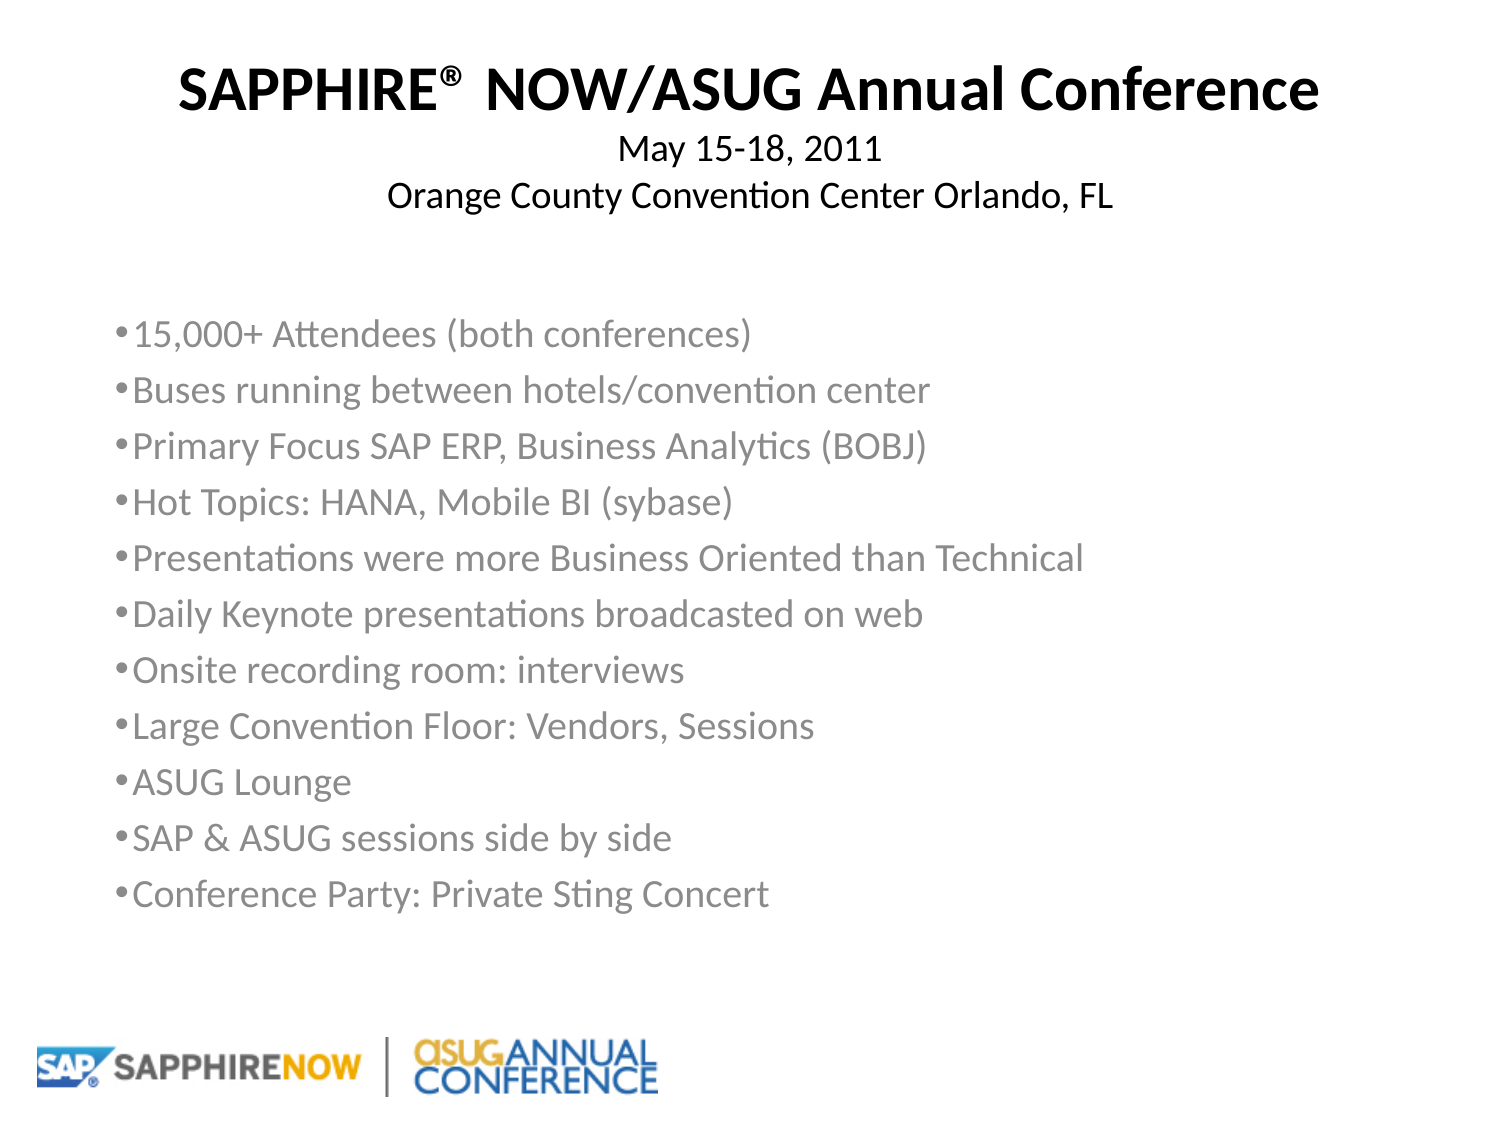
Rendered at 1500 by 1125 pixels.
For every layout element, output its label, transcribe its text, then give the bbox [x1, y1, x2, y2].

title SAPPHIRE® NOW/ASUG Annual Conference May 15-18, 2011 Orange County Convention Center Orlando, FL [112, 37, 1388, 225]
subtitle 15,000+ Attendees (both conferences) Buses running between hotels/convention center Primary Focus SAP ERP, Business Analytics (BOBJ) Hot Topics: HANA, Mobile BI (sybase) Presentations were more Business Oriented than Technical Daily Keynote presentations broadcasted on web Onsite recording room: interviews Large Convention Floor: Vendors, Sessions ASUG Lounge SAP & ASUG sessions side by side Conference Party: Private Sting Concert [99, 299, 1413, 925]
picture [37, 1037, 658, 1098]
